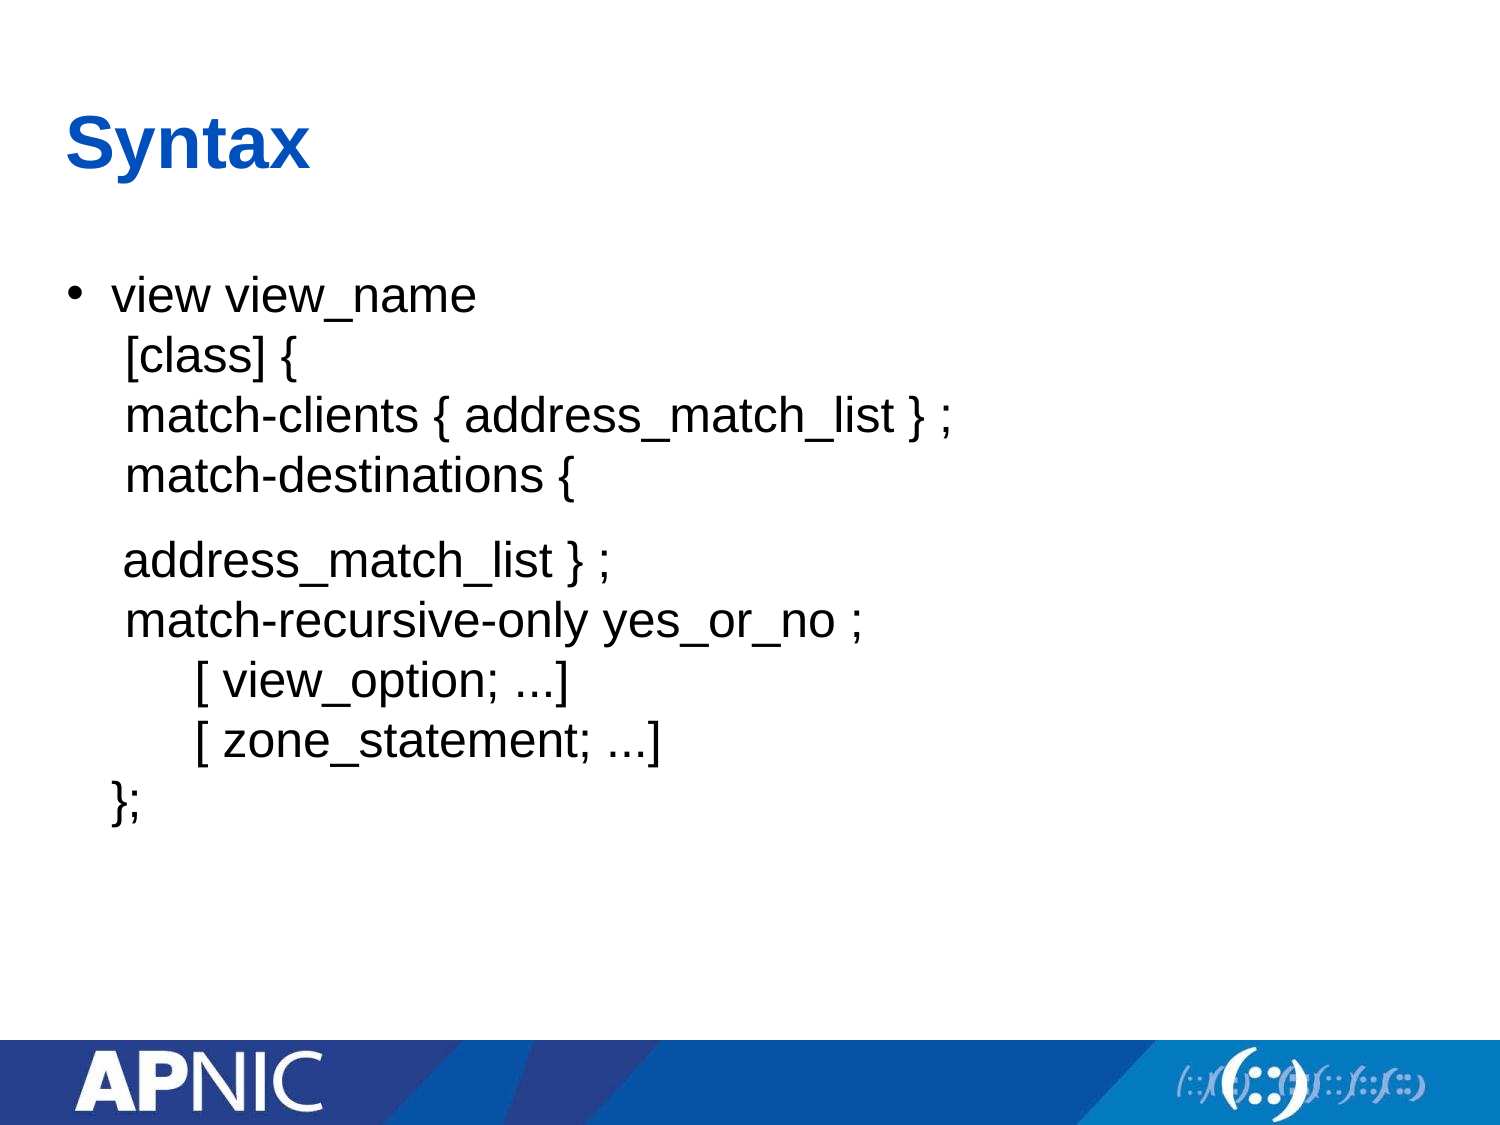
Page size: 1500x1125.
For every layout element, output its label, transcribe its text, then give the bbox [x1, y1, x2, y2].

title Syntax [64, 45, 1436, 233]
picture [0, 1040, 1500, 1125]
list view view_name [class] { match-clients { address_match_list } ; match-destinations { address_match_list } ; match-recursive-only yes_or_no ; [ view_option; ...] [ zone_statement; ...] }; [66, 262, 1437, 1012]
